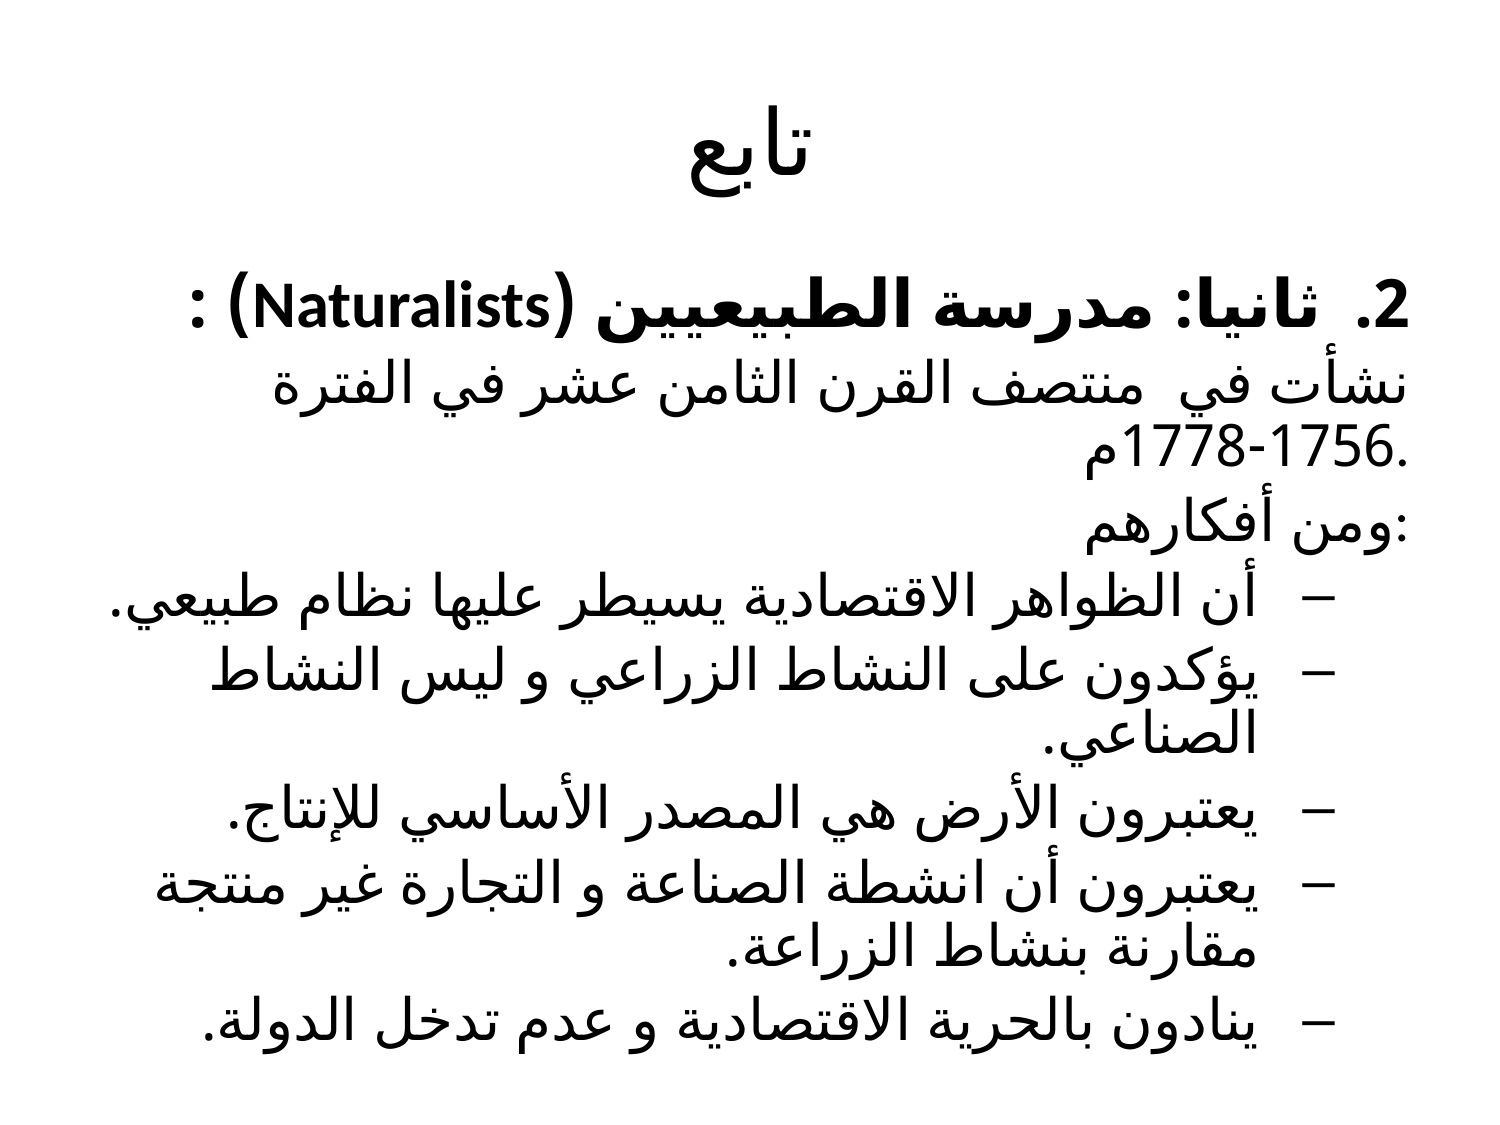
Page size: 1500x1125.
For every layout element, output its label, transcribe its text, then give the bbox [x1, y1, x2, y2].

title تابع [75, 45, 1425, 233]
list ثانيا: مدرسة الطبيعيين (Naturalists) : نشأت في منتصف القرن الثامن عشر في الفترة 1756-1778م. ومن أفكارهم: أن الظواهر الاقتصادية يسيطر عليها نظام طبيعي. يؤكدون على النشاط الزراعي و ليس النشاط الصناعي. يعتبرون الأرض هي المصدر الأساسي للإنتاج. يعتبرون أن انشطة الصناعة و التجارة غير منتجة مقارنة بنشاط الزراعة. ينادون بالحرية الاقتصادية و عدم تدخل الدولة. [75, 262, 1425, 1005]
